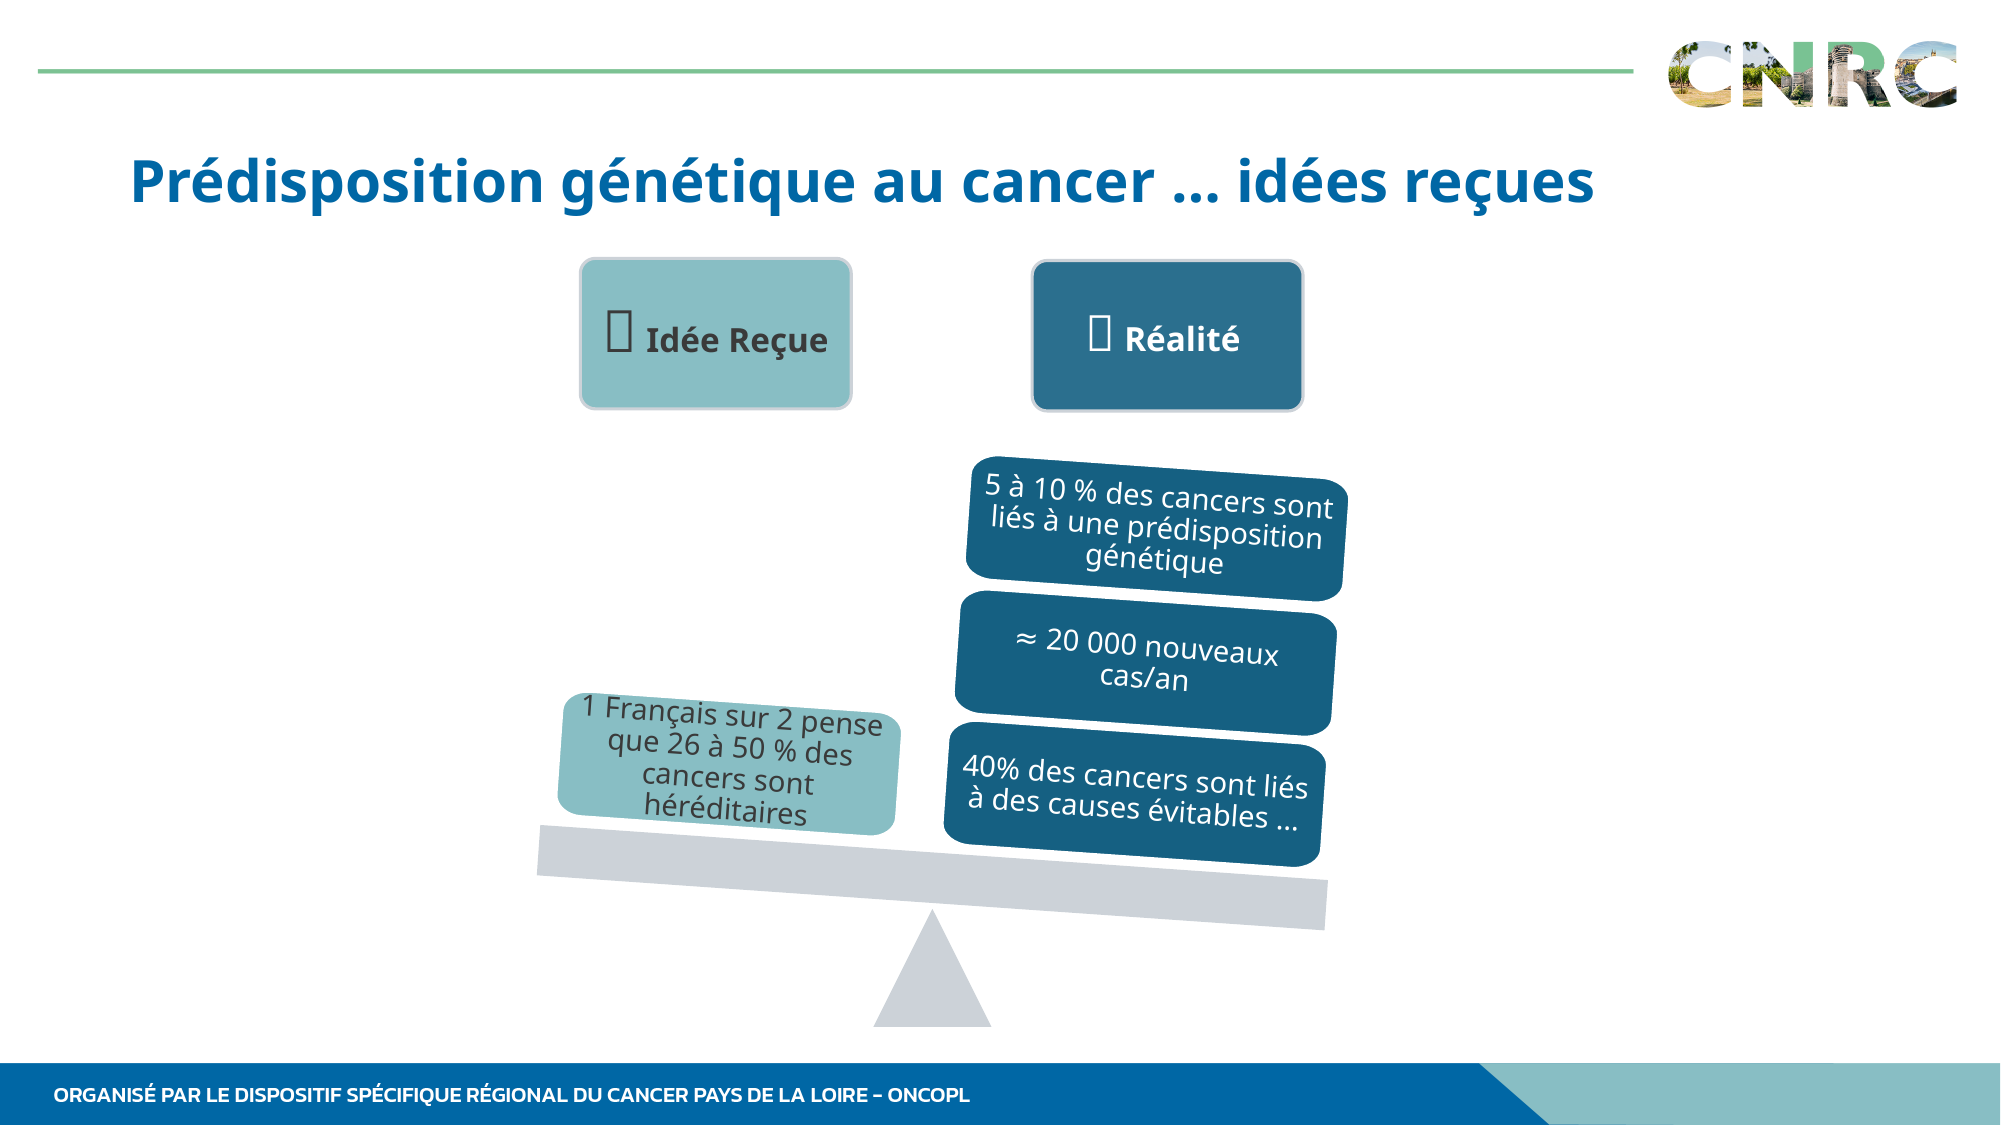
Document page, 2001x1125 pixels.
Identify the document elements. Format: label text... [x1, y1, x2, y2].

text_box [538, 257, 1348, 1026]
title Prédisposition génétique au cancer … idées reçues [114, 75, 1840, 293]
picture [0, 0, 2001, 1125]
